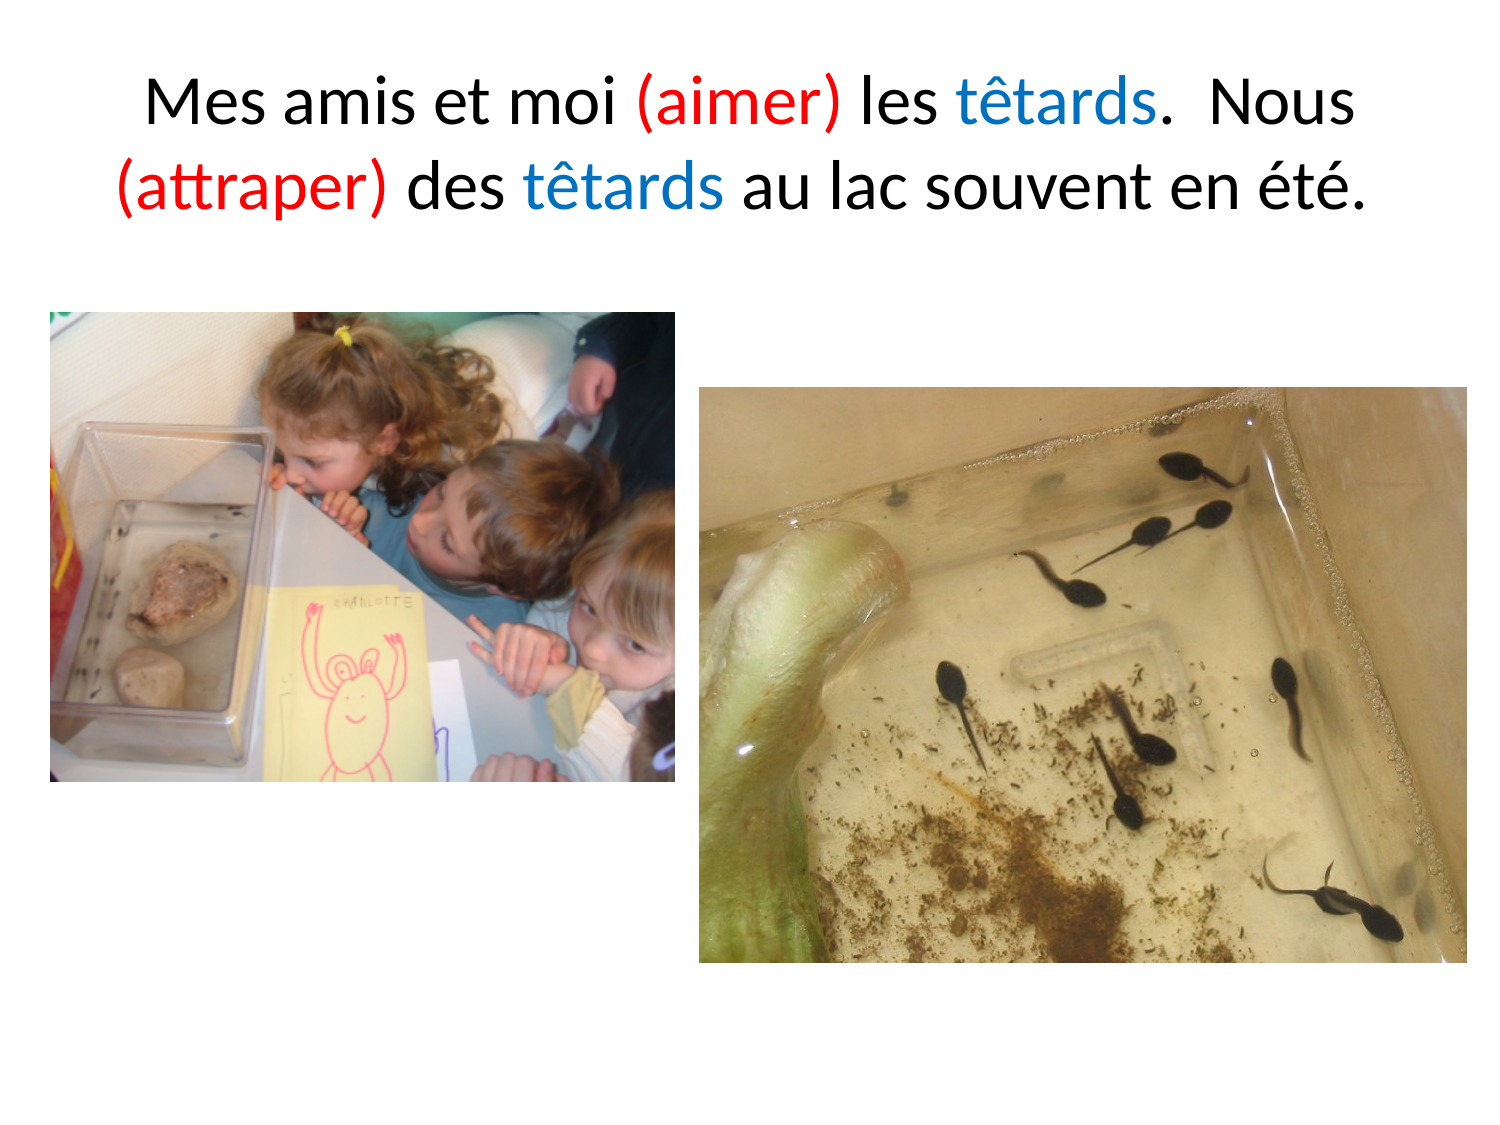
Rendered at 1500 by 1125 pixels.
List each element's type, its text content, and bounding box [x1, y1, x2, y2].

picture [699, 387, 1467, 963]
title Mes amis et moi (aimer) les têtards. Nous (attraper) des têtards au lac souvent en été. [75, 45, 1425, 233]
picture [49, 312, 676, 782]
